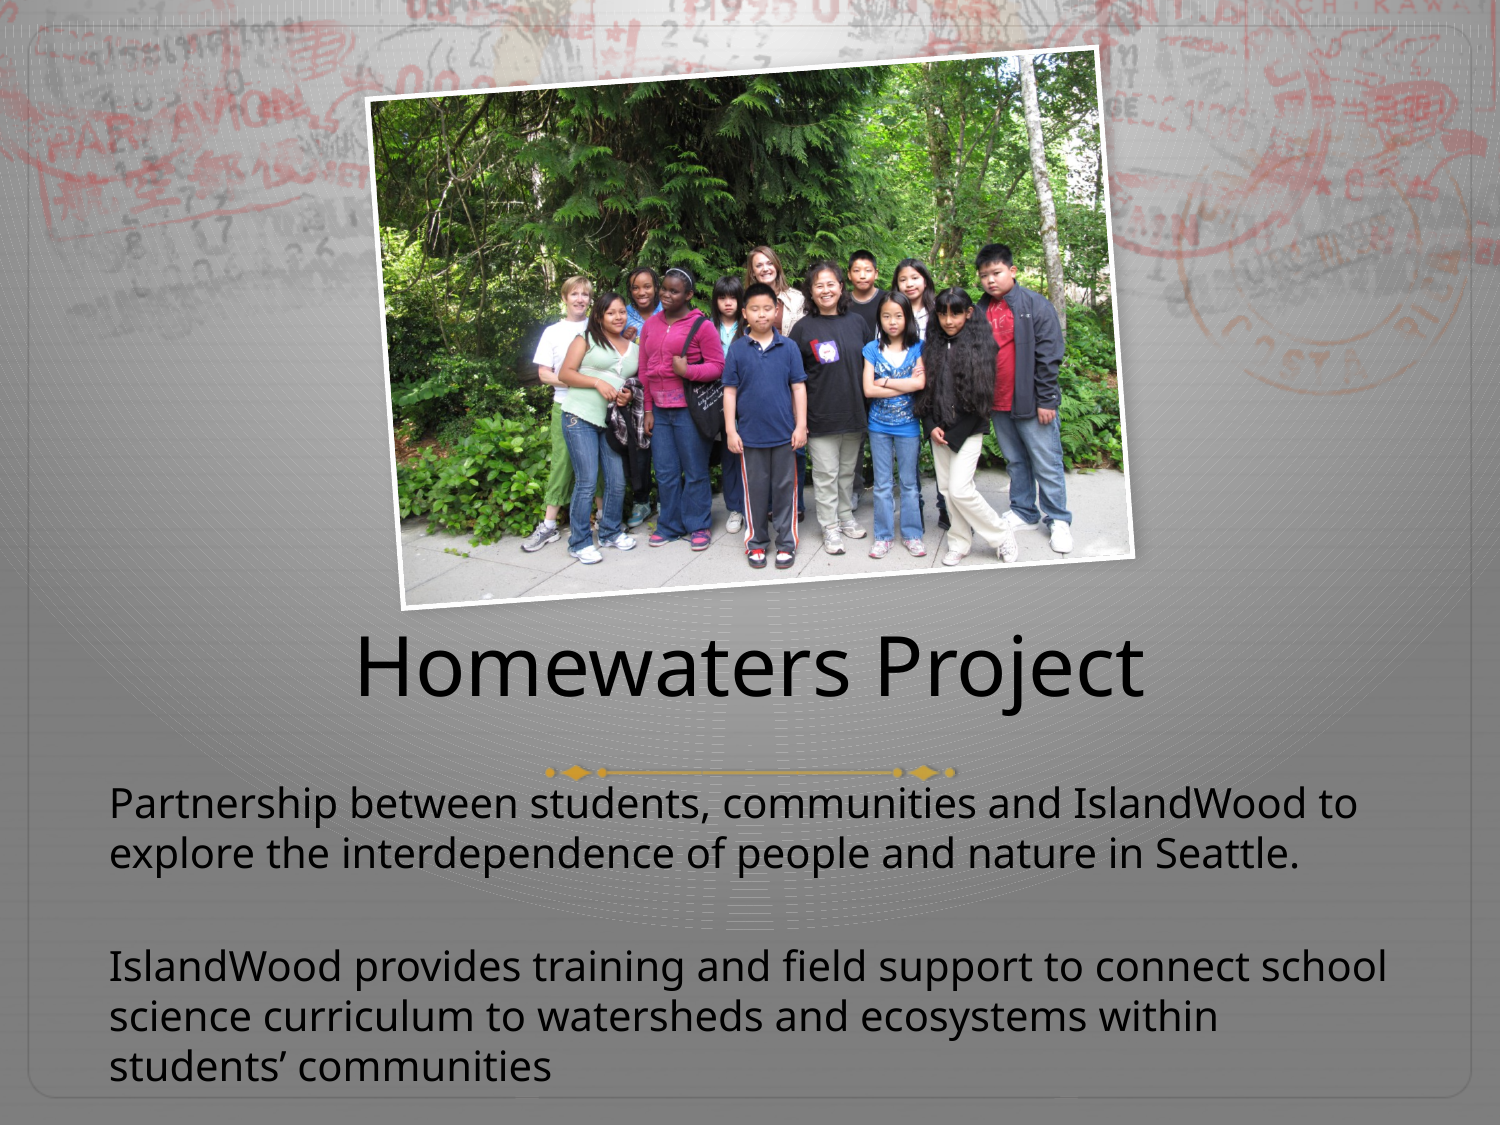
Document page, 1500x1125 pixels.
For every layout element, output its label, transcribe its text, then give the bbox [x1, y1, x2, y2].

title Homewaters Project [93, 565, 1407, 721]
list Partnership between students, communities and IslandWood to explore the interdependence of people and nature in Seattle. IslandWood provides training and field support to connect school science curriculum to watersheds and ecosystems within students’ communities [93, 769, 1407, 970]
picture [0, 0, 1500, 1125]
